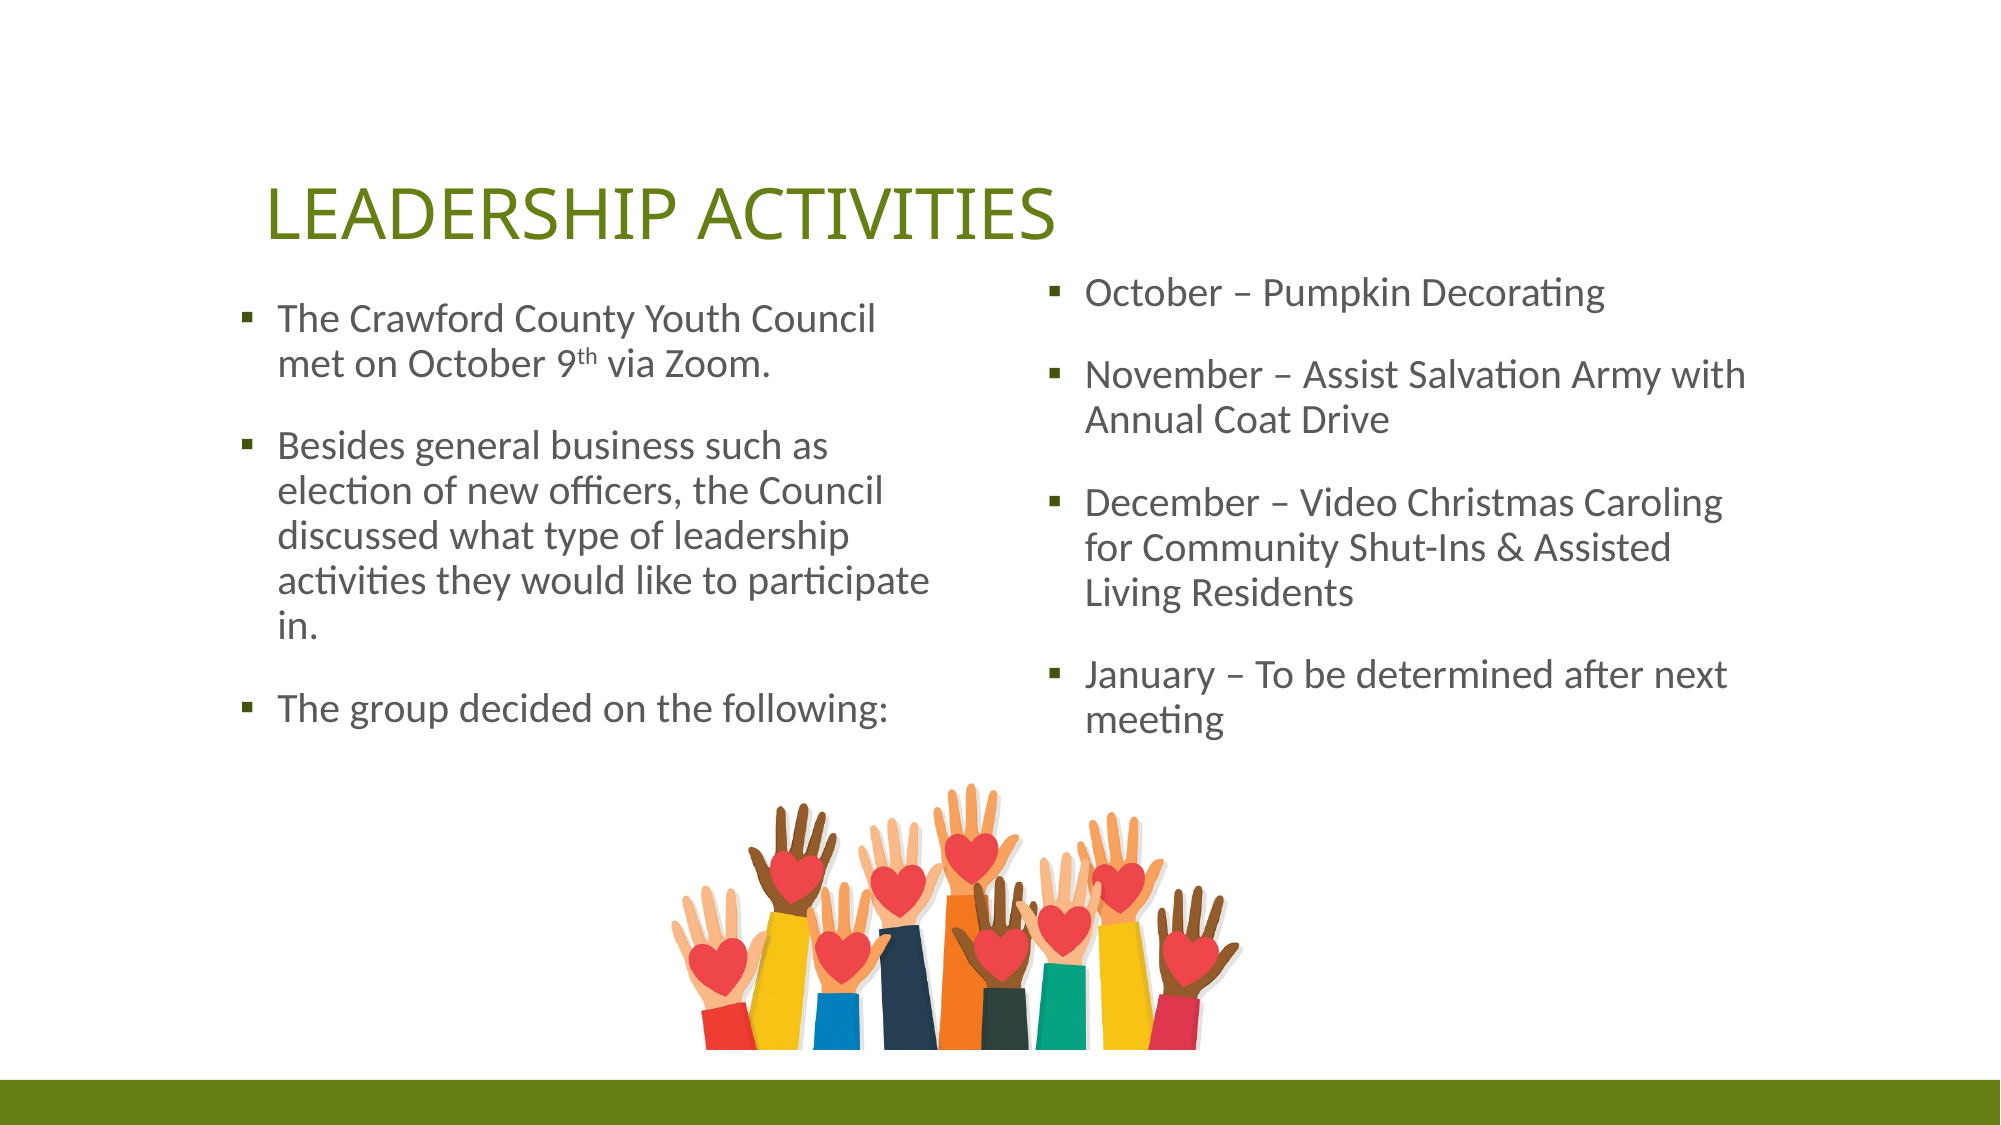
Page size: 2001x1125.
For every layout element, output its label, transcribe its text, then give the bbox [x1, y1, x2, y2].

list October – Pumpkin Decorating November – Assist Salvation Army with Annual Coat Drive December – Video Christmas Caroling for Community Shut-Ins & Assisted Living Residents January – To be determined after next meeting [1024, 262, 1763, 778]
list The Crawford County Youth Council met on October 9th via Zoom. Besides general business such as election of new officers, the Council discussed what type of leadership activities they would like to participate in. The group decided on the following: [217, 288, 955, 1021]
picture [661, 756, 1249, 1050]
title LEADERSHIP ACTIVITIES [249, 75, 1750, 263]
